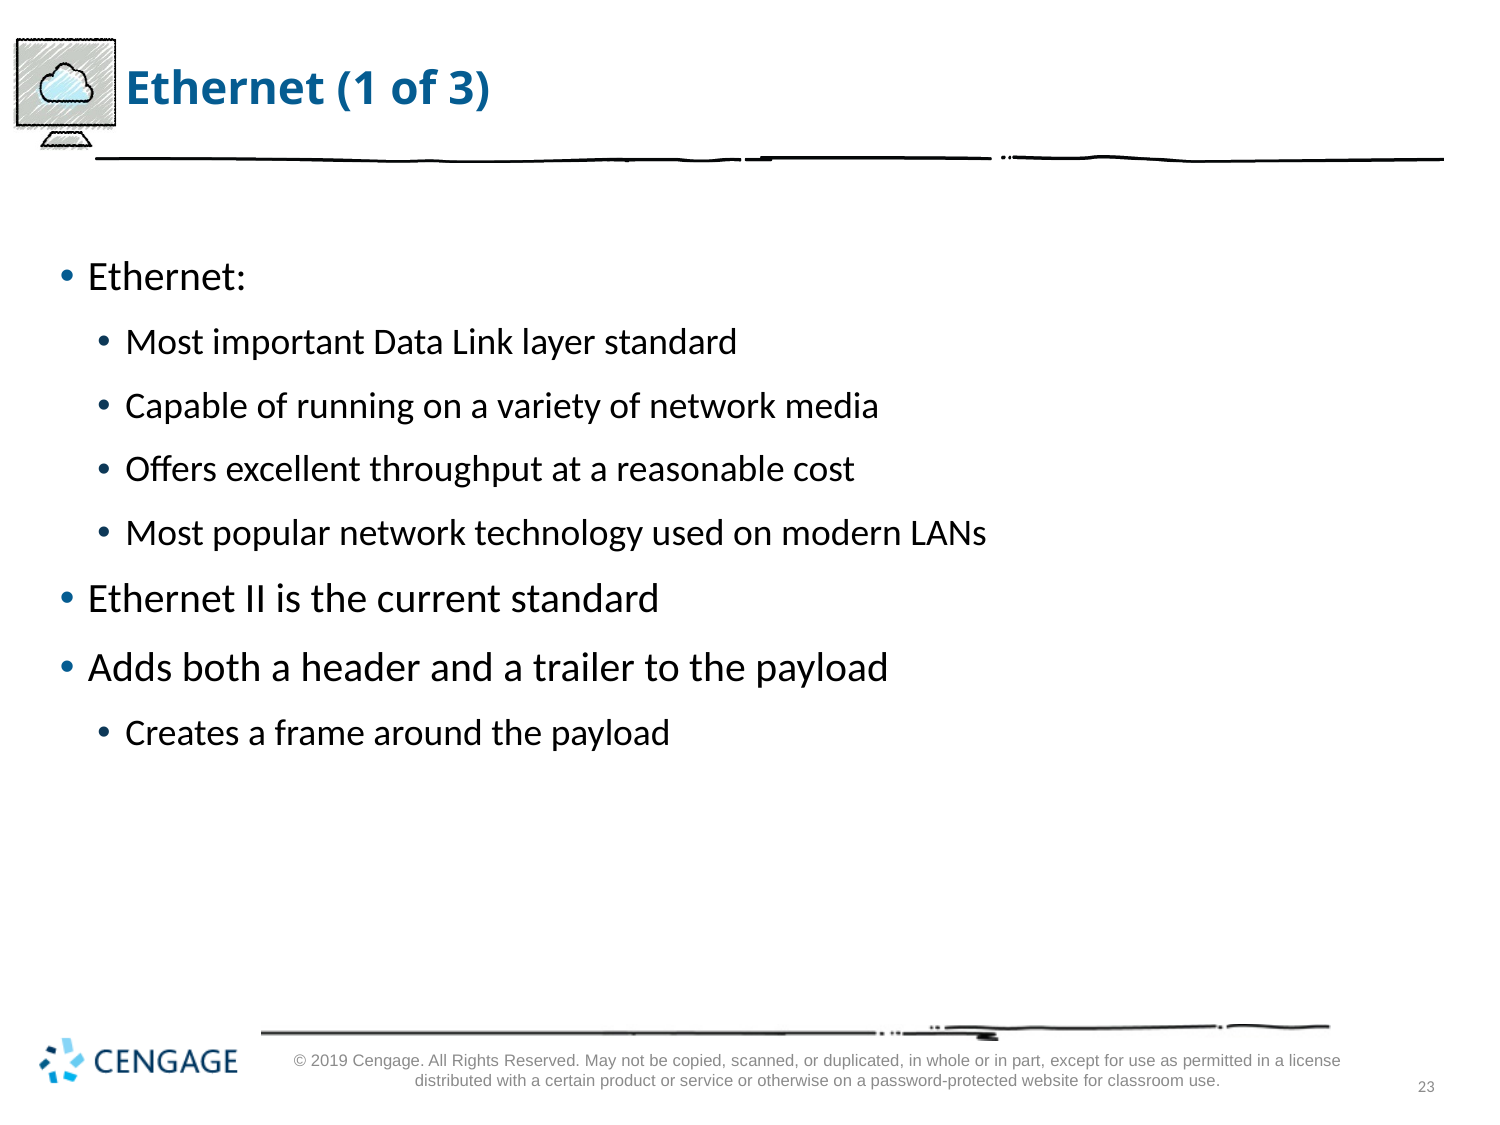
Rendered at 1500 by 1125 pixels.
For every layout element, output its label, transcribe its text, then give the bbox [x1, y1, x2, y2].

picture [13, 36, 117, 151]
list Ethernet: Most important Data Link layer standard Capable of running on a variety of network media Offers excellent throughput at a reasonable cost Most popular network technology used on modern LANs Ethernet II is the current standard Adds both a header and a trailer to the payload Creates a frame around the payload [59, 252, 1441, 760]
picture [19, 1024, 250, 1096]
picture [95, 155, 1444, 163]
footer © 2019 Cengage. All Rights Reserved. May not be copied, scanned, or duplicated, in whole or in part, except for use as permitted in a license distributed with a certain product or service or otherwise on a password-protected website for classroom use. [262, 1050, 1375, 1091]
picture [261, 1024, 1331, 1041]
title Ethernet (1 of 3) [125, 66, 1442, 116]
